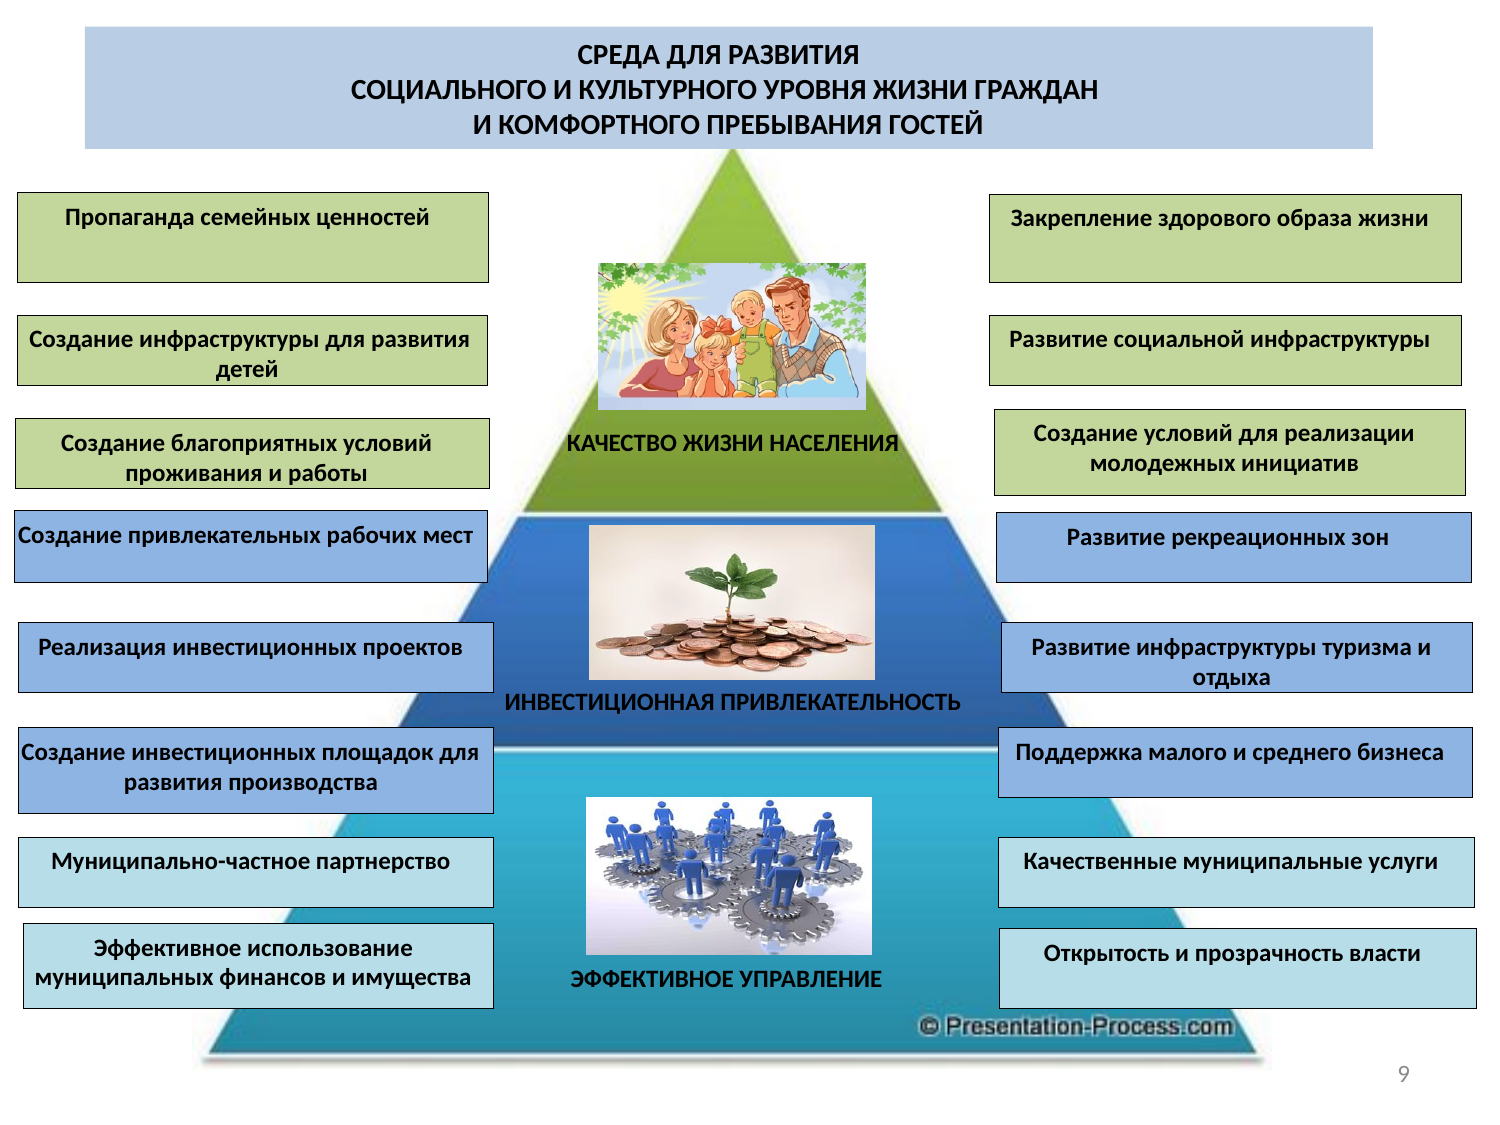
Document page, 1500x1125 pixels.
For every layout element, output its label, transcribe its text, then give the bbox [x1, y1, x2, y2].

text_box Реализация инвестиционных проектов [18, 622, 187, 693]
text_box Развитие рекреационных зон [1277, 512, 1472, 583]
text_box Муниципально-частное партнерство [18, 837, 187, 908]
text_box Открытость и прозрачность власти [1277, 928, 1477, 1009]
text_box СРЕДА ДЛЯ РАЗВИТИЯ СОЦИАЛЬНОГО И КУЛЬТУРНОГО УРОВНЯ ЖИЗНИ ГРАЖДАН И КОМФОРТНОГО ПРЕБЫВАНИЯ ГОСТЕЙ [84, 26, 1373, 149]
text_box Создание инфраструктуры для развития детей [17, 315, 187, 386]
text_box Развитие инфраструктуры туризма и отдыха [1277, 622, 1473, 693]
text_box Эффективное использование муниципальных финансов и имущества [23, 923, 187, 1009]
picture [192, 136, 1273, 1071]
text_box Поддержка малого и среднего бизнеса [1277, 727, 1473, 798]
text_box Качественные муниципальные услуги [1277, 837, 1475, 908]
text_box Развитие социальной инфраструктуры [1277, 315, 1462, 386]
text_box Пропаганда семейных ценностей [17, 192, 187, 283]
slide_number 9 [1074, 1042, 1425, 1103]
text_box Создание привлекательных рабочих мест [14, 510, 187, 583]
text_box Создание благоприятных условий проживания и работы [15, 418, 187, 489]
text_box Создание условий для реализации молодежных инициатив [1277, 409, 1466, 496]
text_box Создание инвестиционных площадок для развития производства [18, 727, 187, 814]
text_box Закрепление здорового образа жизни [1277, 194, 1462, 283]
